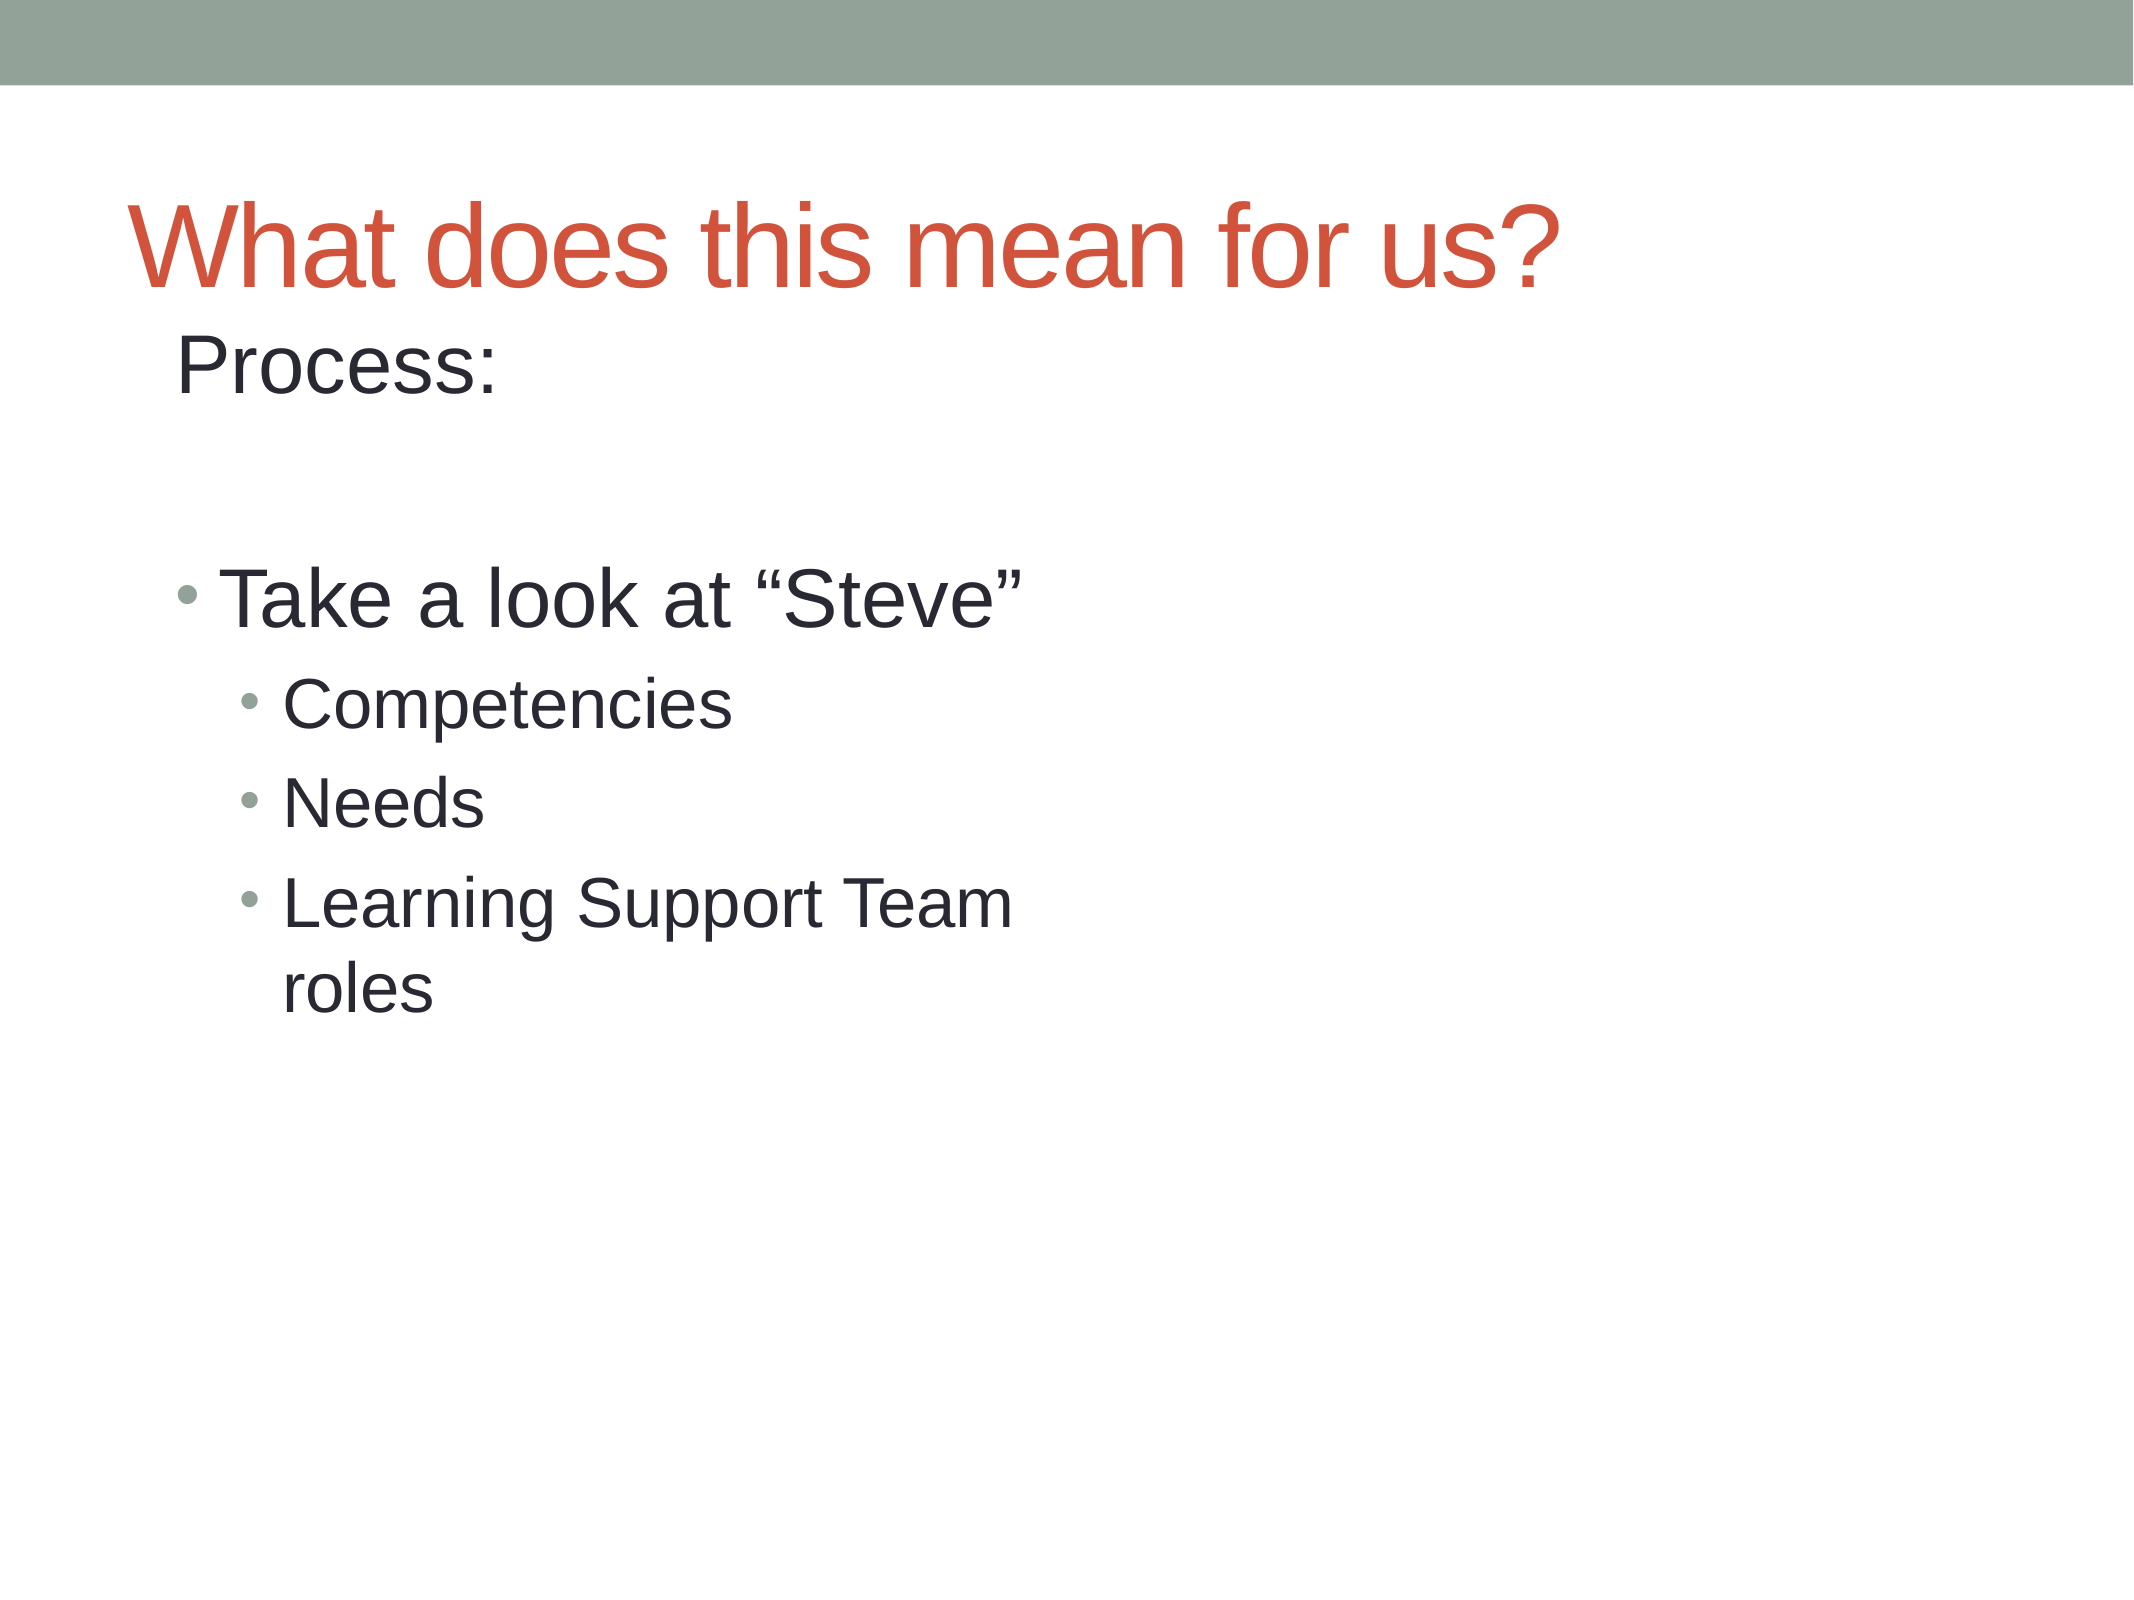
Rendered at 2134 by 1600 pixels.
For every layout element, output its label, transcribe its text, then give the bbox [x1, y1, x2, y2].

title What does this mean for us? [106, 124, 2027, 356]
list Process: Take a look at “Steve” Competencies Needs Learning Support Team roles [154, 300, 1097, 1401]
